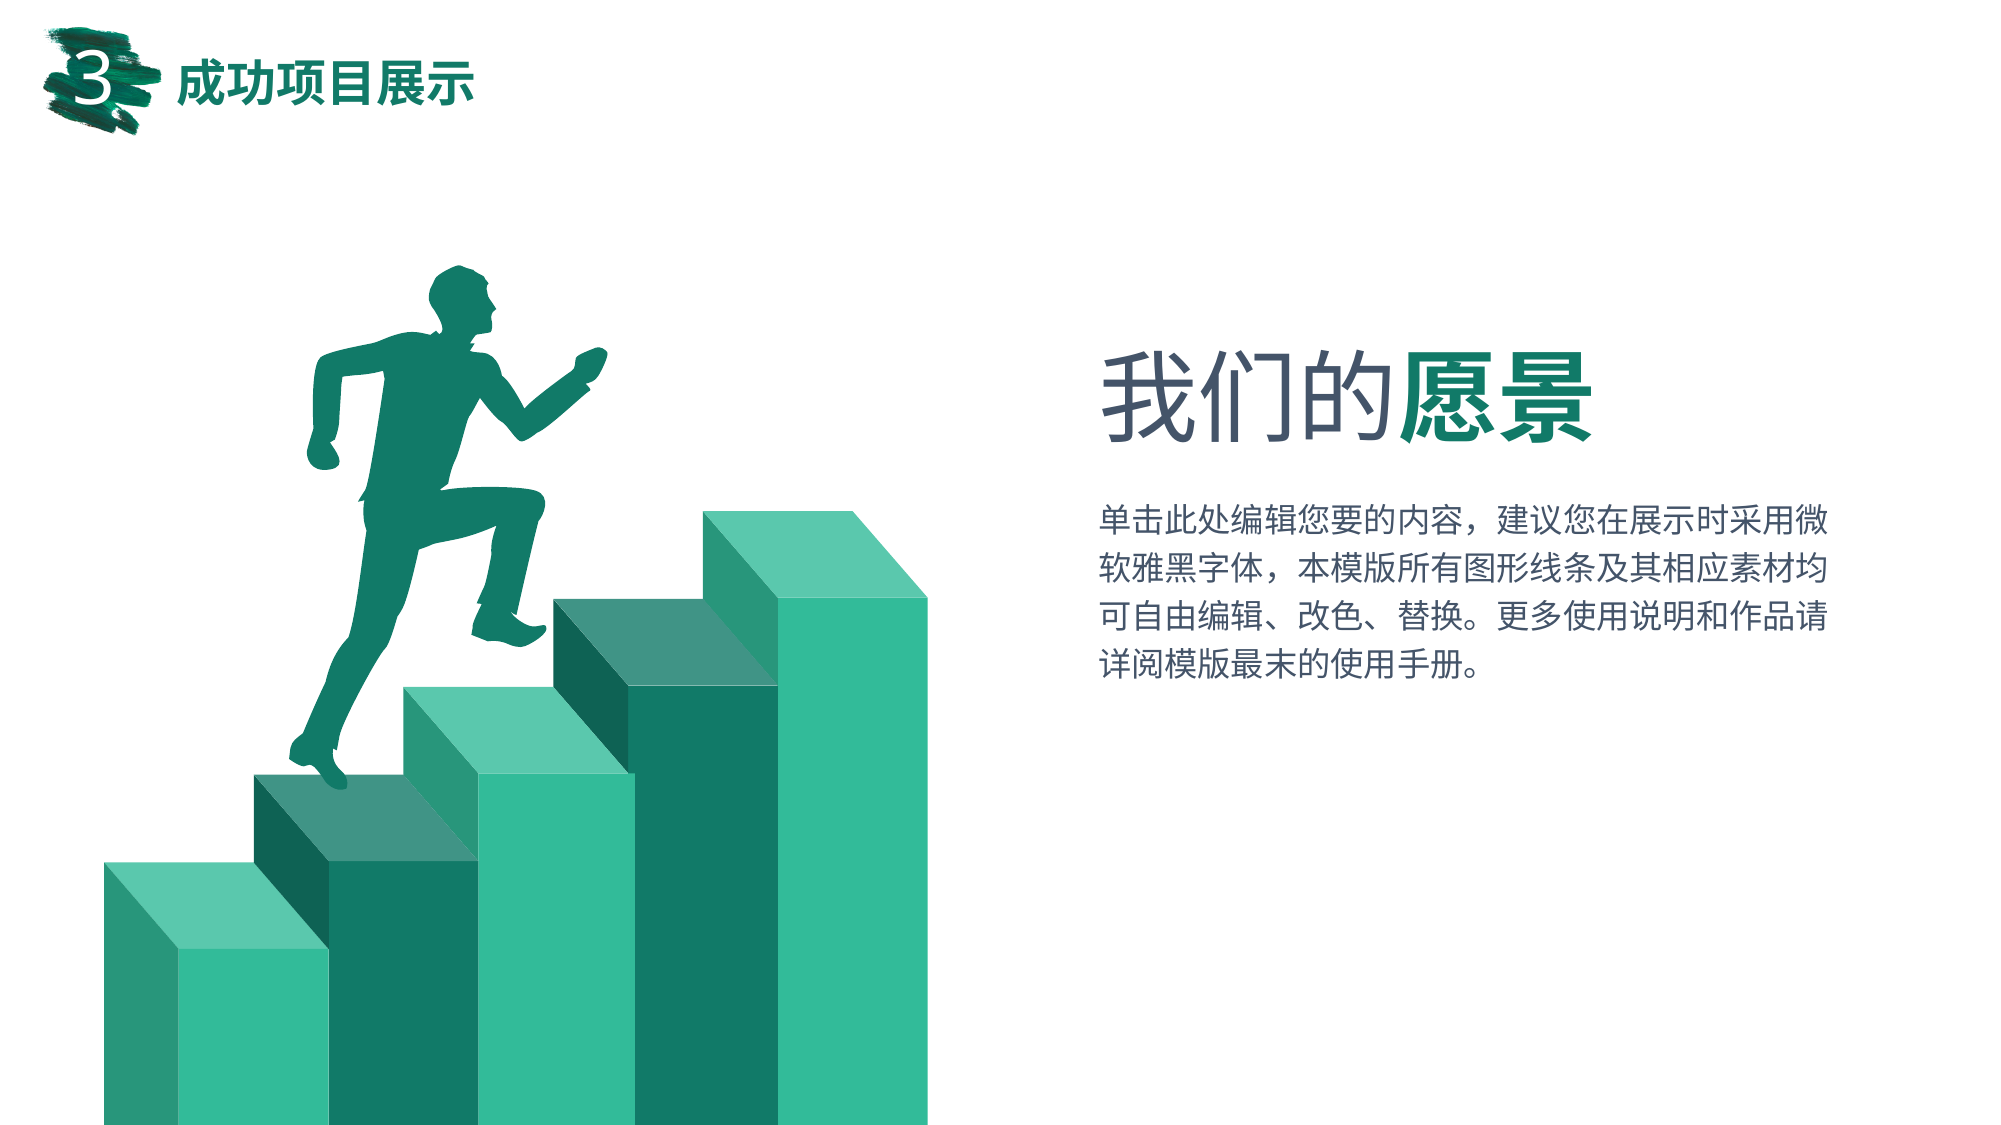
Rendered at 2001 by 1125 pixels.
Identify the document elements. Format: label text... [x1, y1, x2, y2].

text_box [478, 773, 635, 1125]
text_box [105, 862, 326, 948]
text_box [179, 948, 328, 1125]
picture [42, 25, 163, 136]
text_box [403, 688, 478, 859]
text_box [778, 598, 928, 1125]
text_box [328, 862, 479, 1125]
text_box [629, 686, 778, 1125]
text_box [104, 862, 179, 1125]
text_box [253, 775, 329, 950]
text_box [253, 774, 479, 862]
text_box 我们的愿景 [1098, 334, 1942, 455]
text_box [553, 600, 629, 773]
text_box 单击此处编辑您要的内容，建议您在展示时采用微软雅黑字体，本模版所有图形线条及其相应素材均可自由编辑、改色、替换。更多使用说明和作品请详阅模版最末的使用手册。 [1098, 491, 1837, 684]
text_box [702, 511, 928, 598]
text_box [702, 512, 778, 684]
text_box [289, 265, 608, 790]
text_box [553, 598, 778, 686]
text_box 成功项目展示 [168, 43, 533, 119]
text_box [403, 686, 629, 774]
